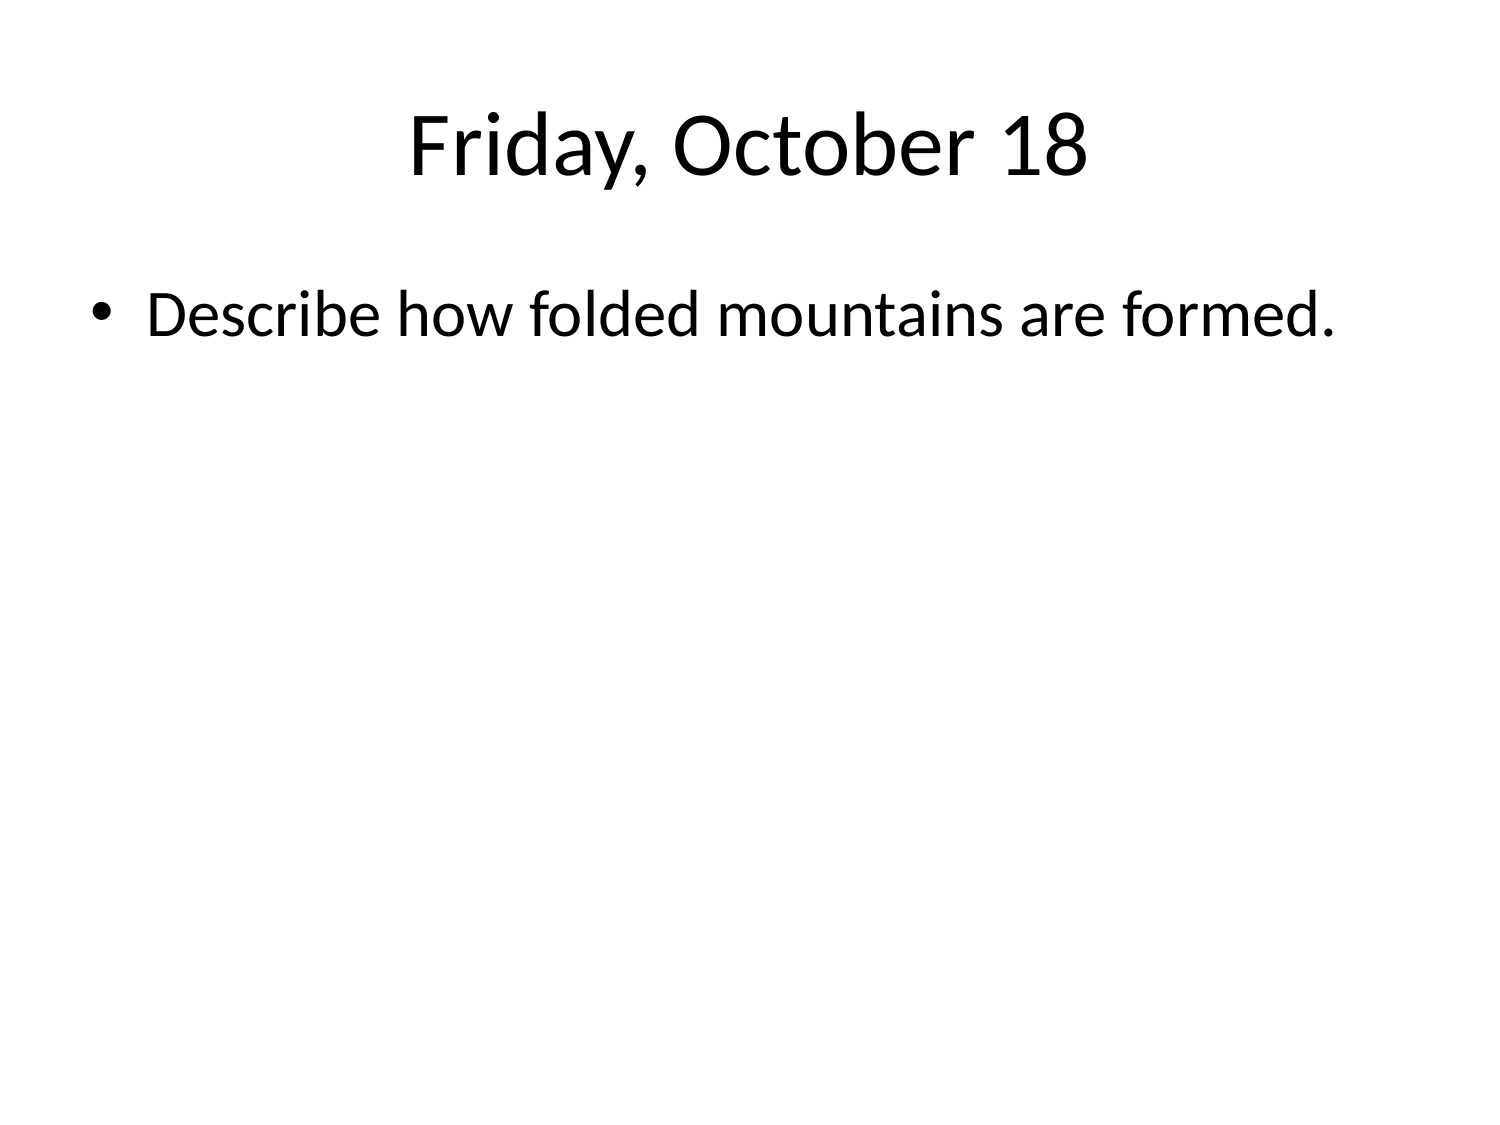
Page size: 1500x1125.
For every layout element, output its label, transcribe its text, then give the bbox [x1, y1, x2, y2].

list Describe how folded mountains are formed. [75, 262, 1425, 1005]
title Friday, October 18 [75, 45, 1425, 233]
